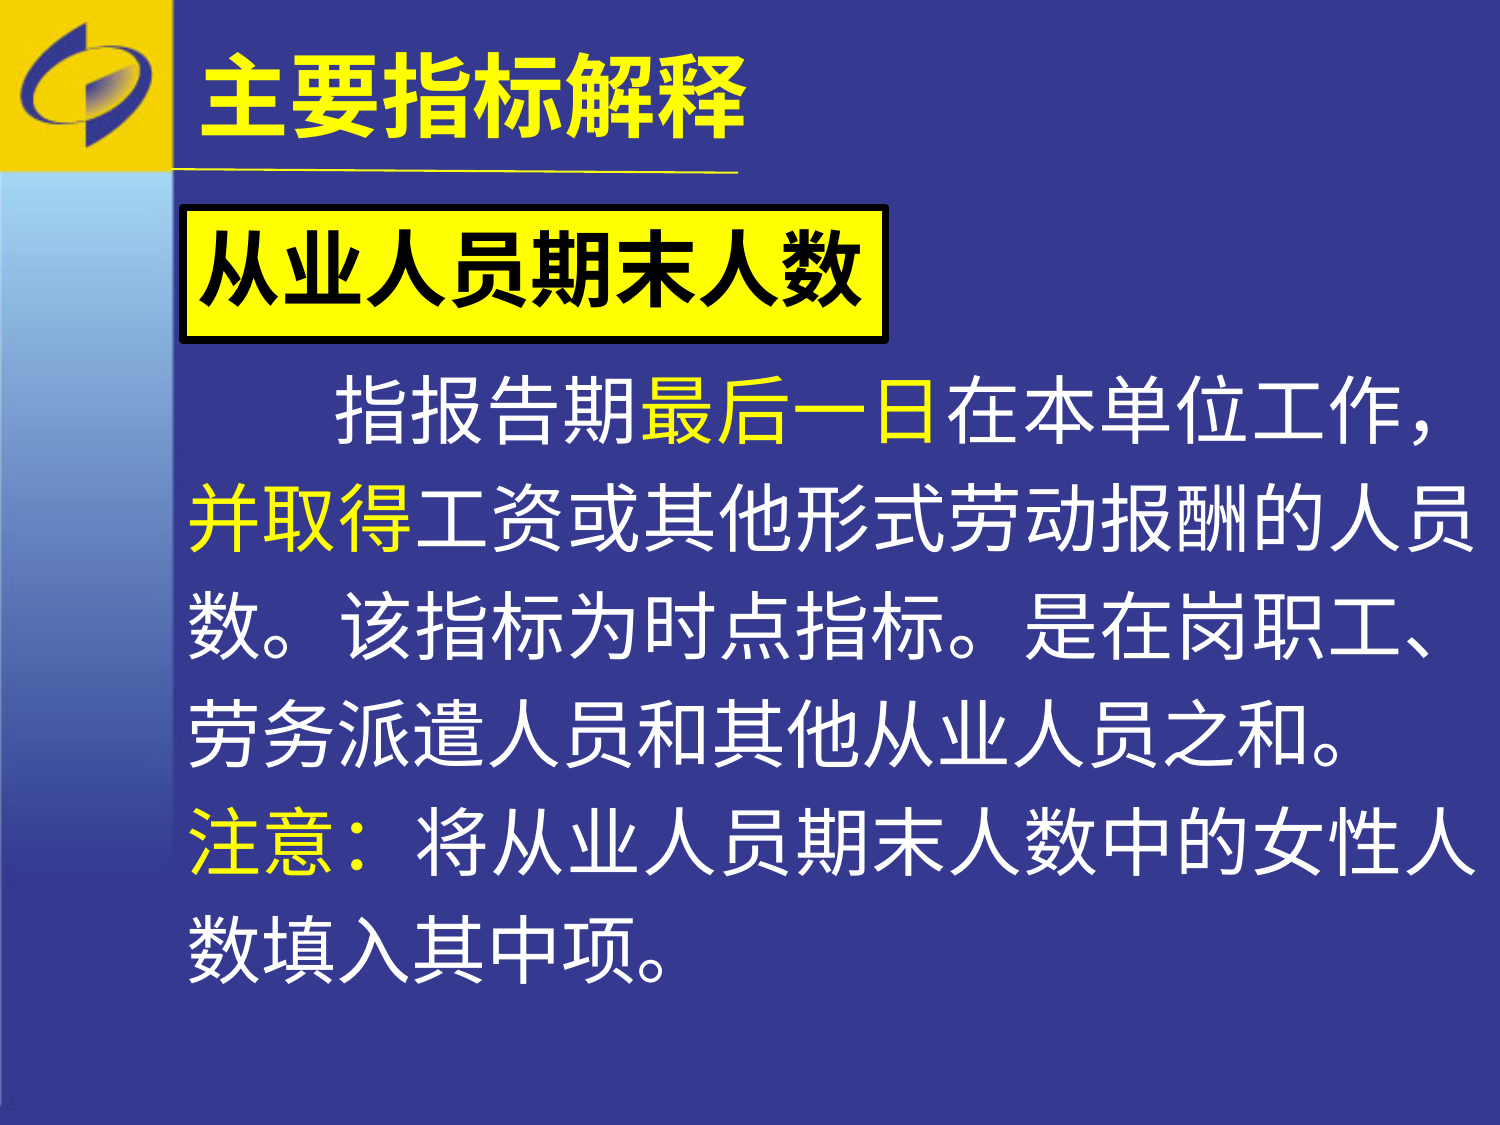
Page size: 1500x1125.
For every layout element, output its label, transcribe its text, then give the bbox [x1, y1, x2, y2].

text_box 指报告期最后一日在本单位工作，并取得工资或其他形式劳动报酬的人员数。该指标为时点指标。是在岗职工、劳务派遣人员和其他从业人员之和。 注意：将从业人员期末人数中的女性人数填入其中项。 [171, 337, 1495, 1001]
text_box 主要指标解释 [183, 41, 1010, 146]
picture [0, 0, 1500, 1125]
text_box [171, 169, 739, 173]
text_box 从业人员期末人数 [183, 207, 886, 337]
